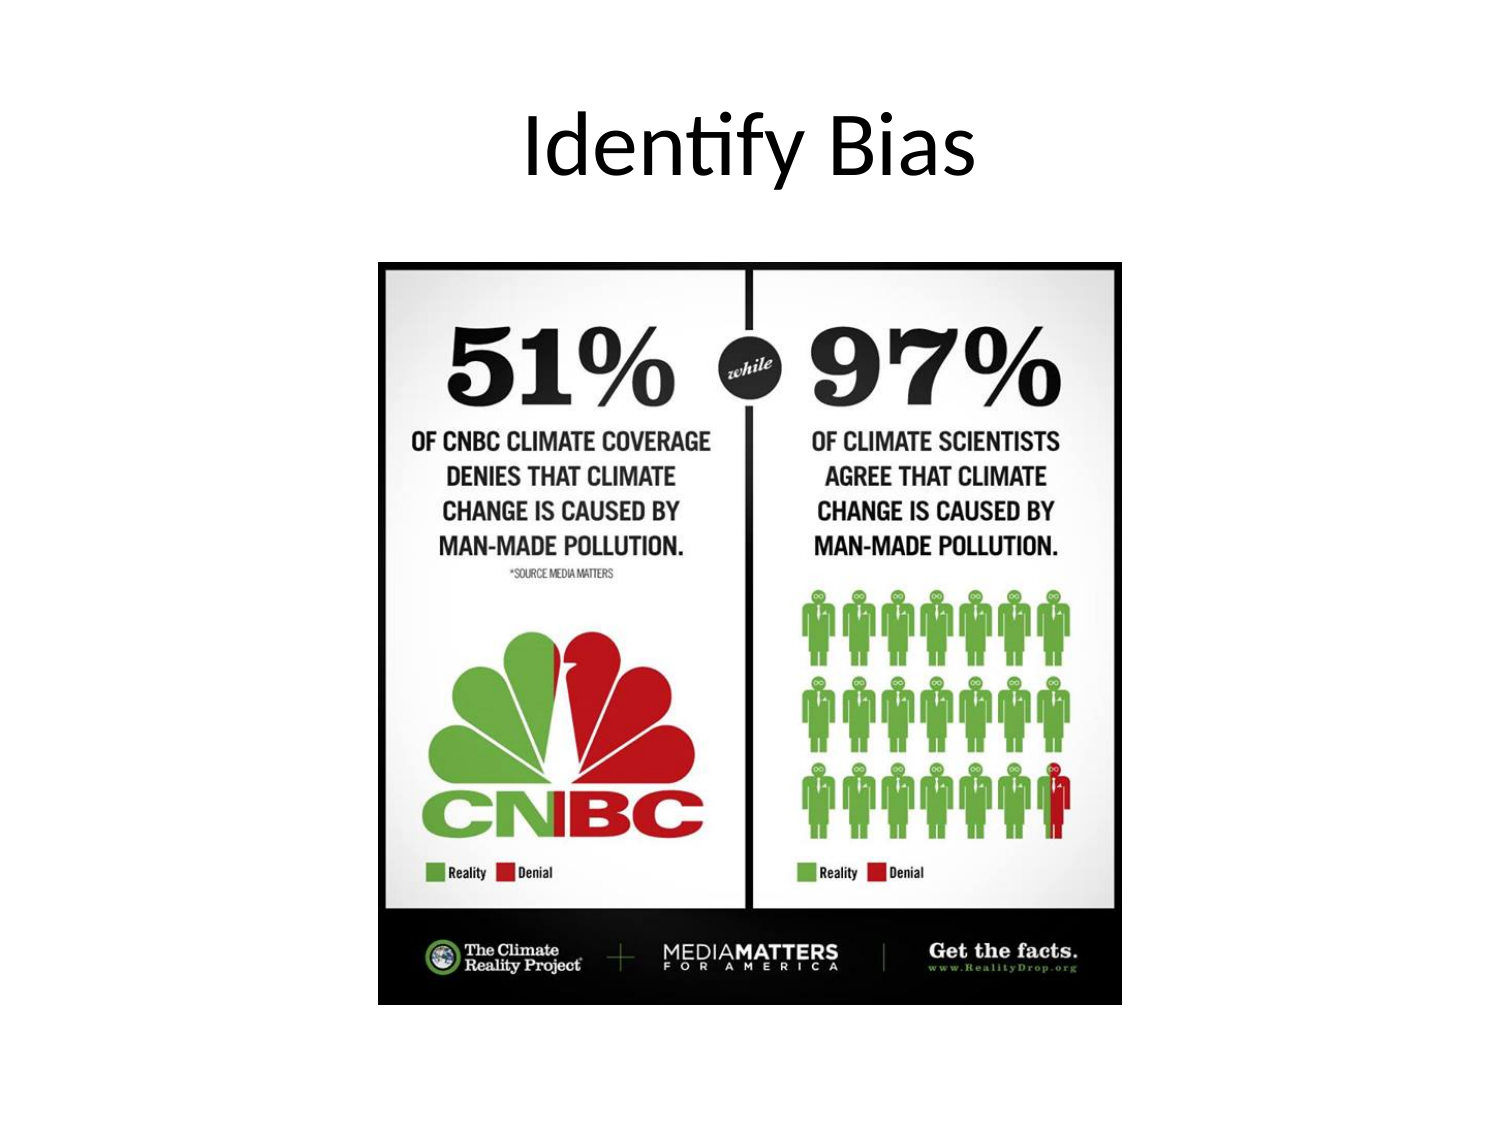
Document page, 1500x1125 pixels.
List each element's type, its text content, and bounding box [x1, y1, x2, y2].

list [74, 262, 1426, 1006]
title Identify Bias [75, 45, 1425, 233]
